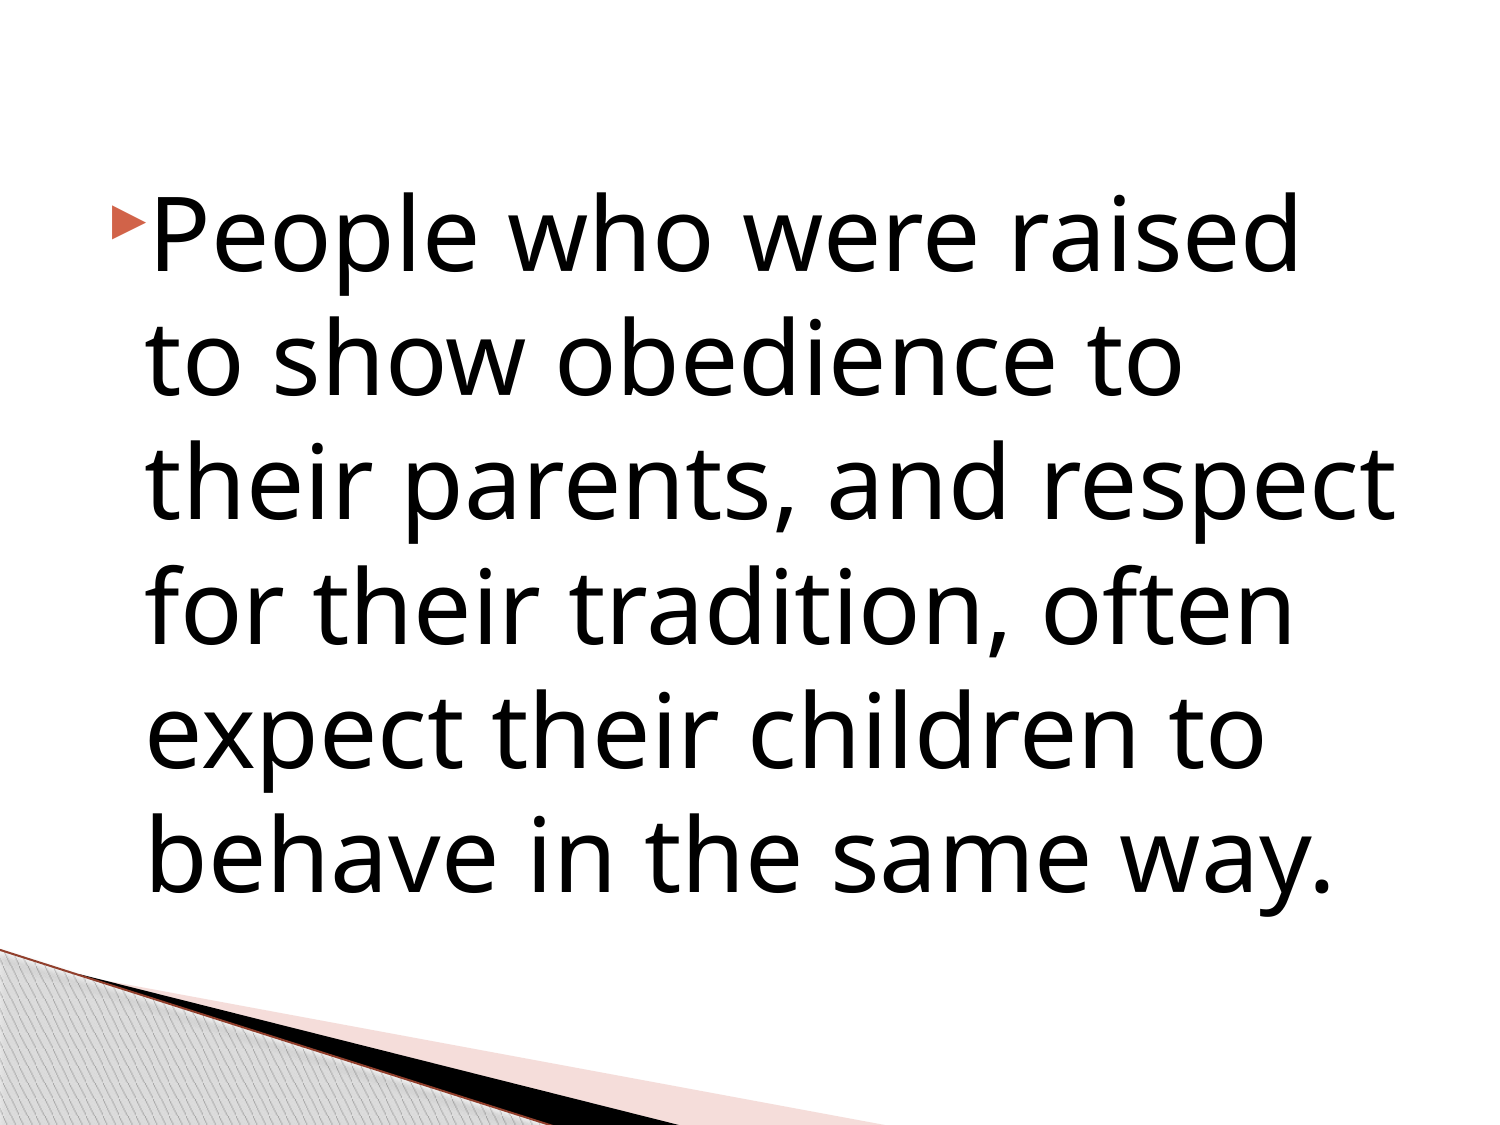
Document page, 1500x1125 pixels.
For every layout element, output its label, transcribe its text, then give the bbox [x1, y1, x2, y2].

list People who were raised to show obedience to their parents, and respect for their tradition, often expect their children to behave in the same way. [75, 160, 1425, 986]
